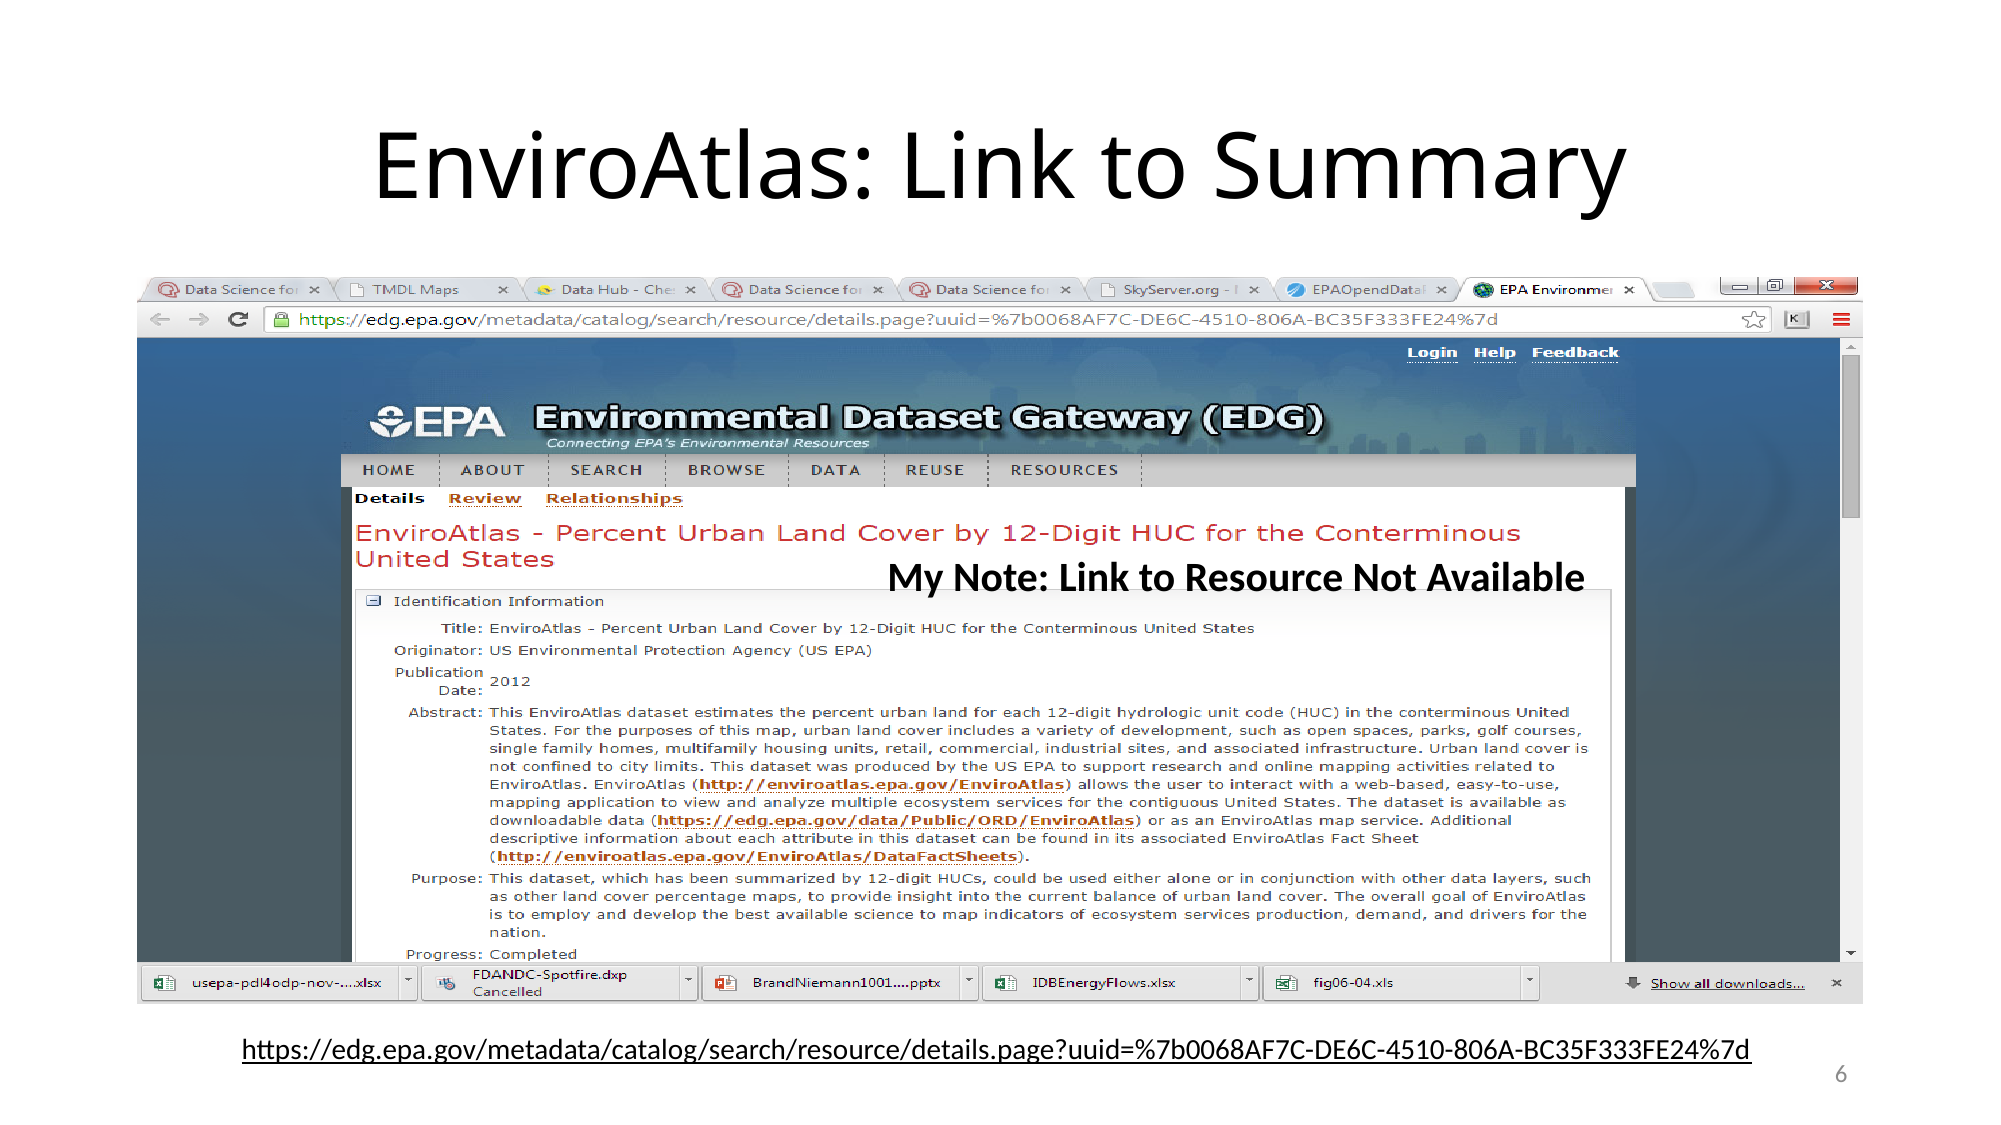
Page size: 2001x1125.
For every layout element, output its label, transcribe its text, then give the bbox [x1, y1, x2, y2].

slide_number 6 [1412, 1042, 1863, 1103]
picture [137, 277, 1863, 1004]
text_box https://edg.epa.gov/metadata/catalog/search/resource/details.page?uuid=%7b0068AF7C-DE6C-4510-806A-BC35F333FE24%7d [226, 1023, 1774, 1073]
title EnviroAtlas: Link to Summary [137, 59, 1863, 277]
